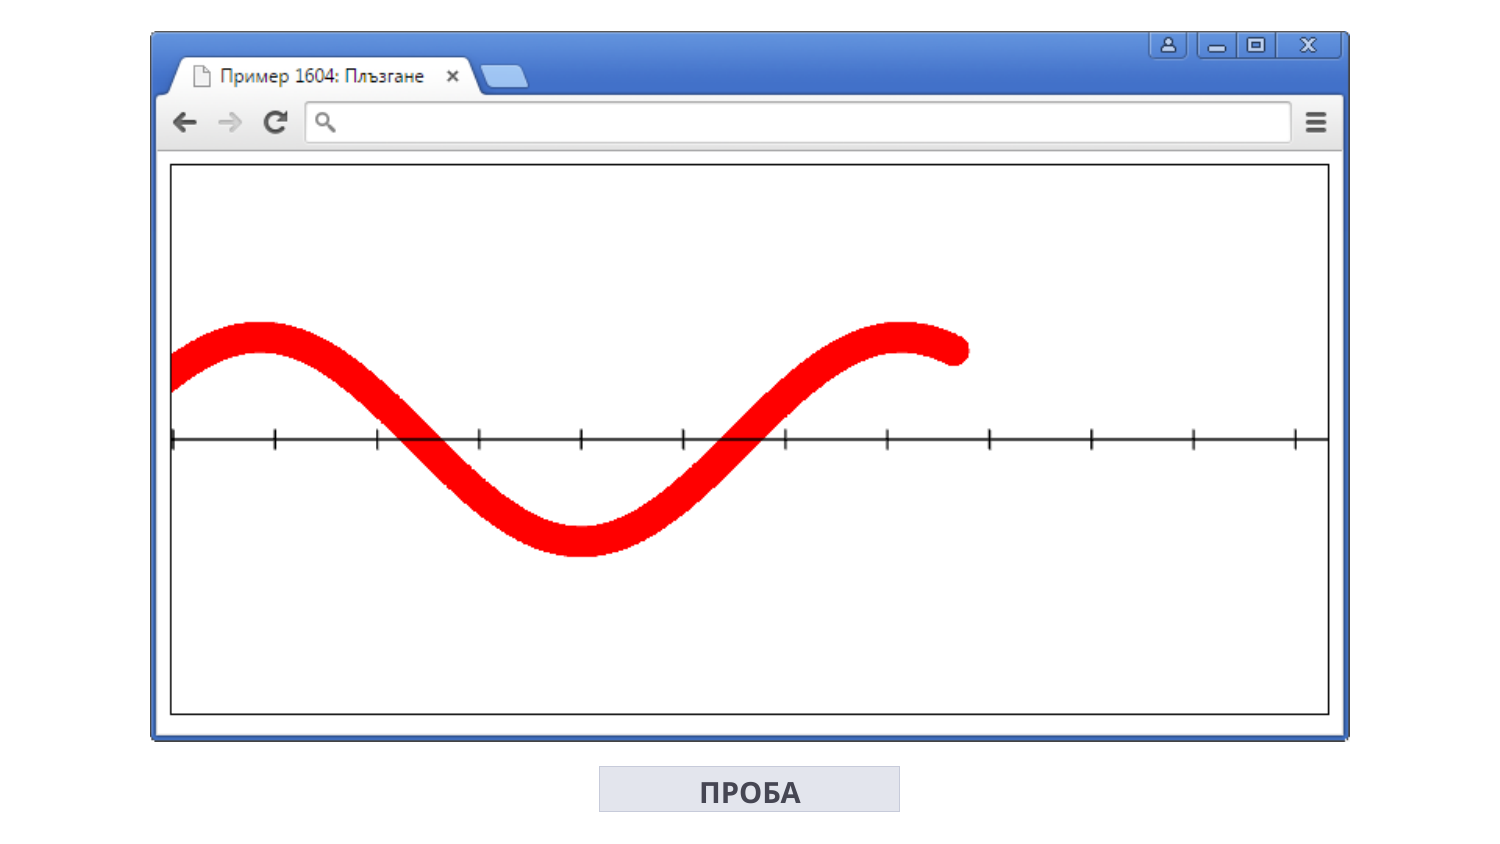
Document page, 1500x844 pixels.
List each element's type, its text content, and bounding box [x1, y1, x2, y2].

text_box ПРОБА [599, 766, 900, 812]
picture [149, 31, 1351, 742]
